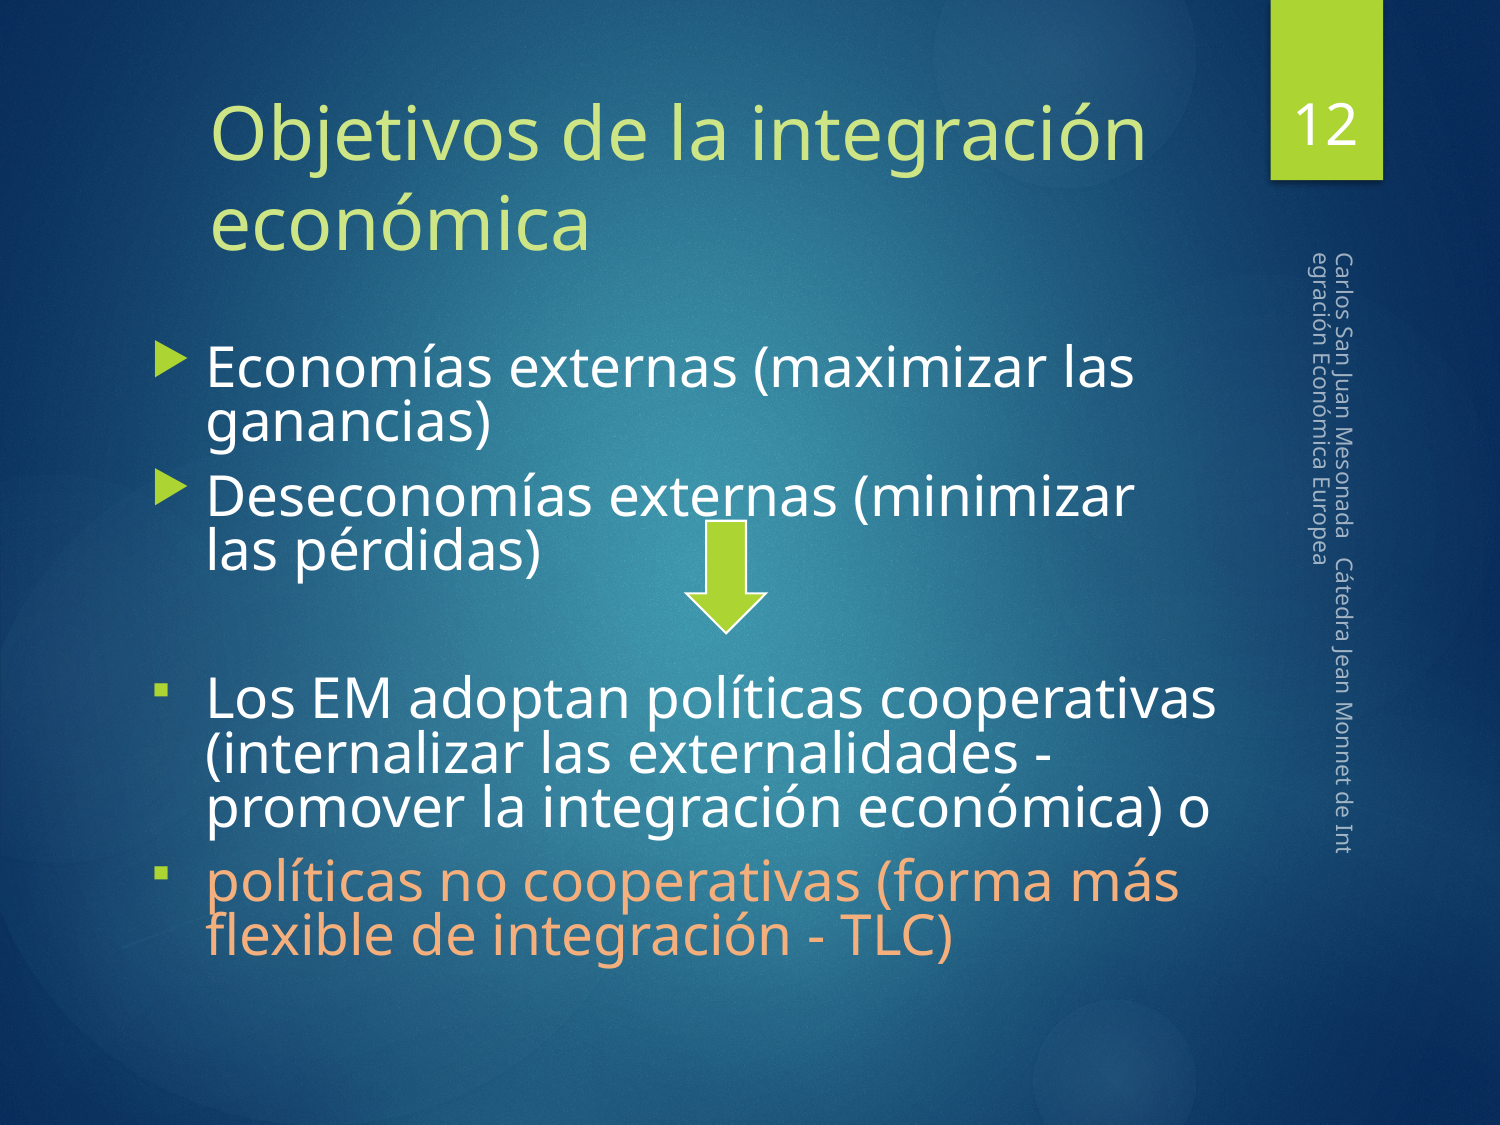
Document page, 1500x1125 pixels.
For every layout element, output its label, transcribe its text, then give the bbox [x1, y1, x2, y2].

slide_number 12 [1273, 48, 1378, 175]
text_box [686, 520, 766, 634]
text_box Objetivos de la integración económica [194, 78, 1176, 273]
list Economías externas (maximizar las ganancias) Deseconomías externas (minimizar las pérdidas) Los EM adoptan políticas cooperativas (internalizar las externalidades - promover la integración económica) o políticas no cooperativas (forma más flexible de integración - TLC) [135, 336, 1237, 1025]
footer Carlos San Juan Mesonada Cátedra Jean Monnet de Integración Económica Europea [1320, 237, 1358, 871]
